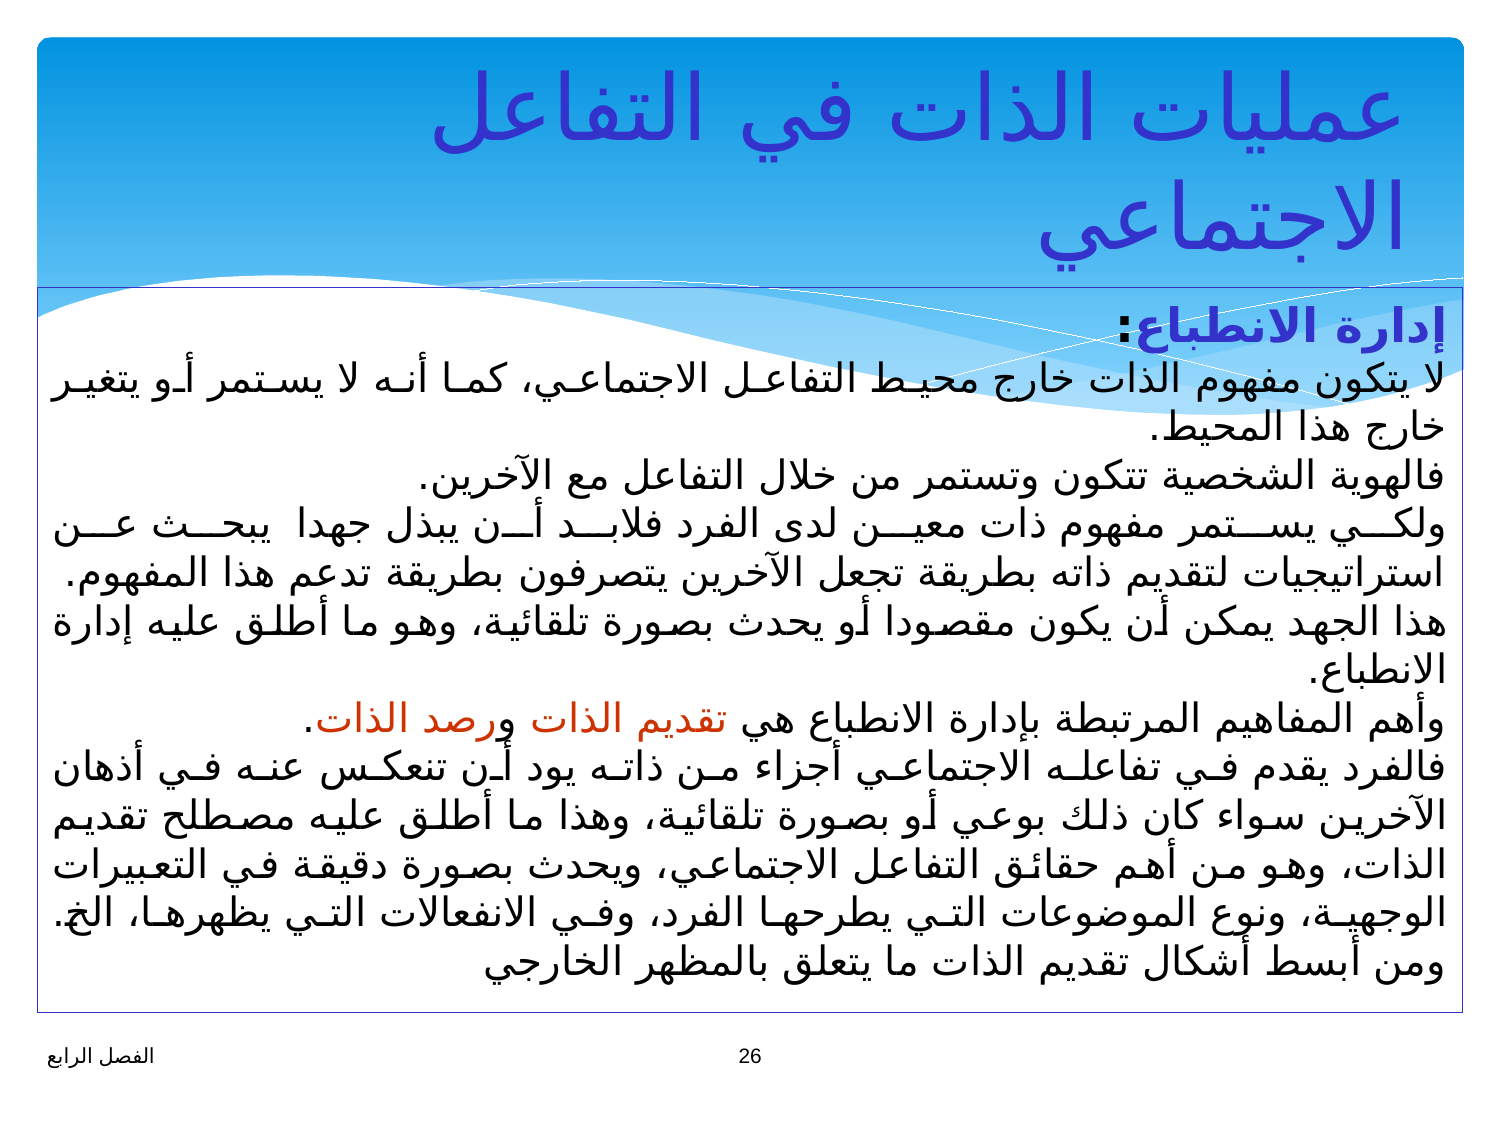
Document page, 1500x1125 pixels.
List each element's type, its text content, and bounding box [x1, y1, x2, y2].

list إدارة الانطباع: لا يتكون مفهوم الذات خارج محيط التفاعل الاجتماعي، كما أنه لا يستمر أو يتغير خارج هذا المحيط. فالهوية الشخصية تتكون وتستمر من خلال التفاعل مع الآخرين. ولكي يستمر مفهوم ذات معين لدى الفرد فلابد أن يبذل جهدا يبحث عن استراتيجيات لتقديم ذاته بطريقة تجعل الآخرين يتصرفون بطريقة تدعم هذا المفهوم. هذا الجهد يمكن أن يكون مقصودا أو يحدث بصورة تلقائية، وهو ما أطلق عليه إدارة الانطباع. وأهم المفاهيم المرتبطة بإدارة الانطباع هي تقديم الذات ورصد الذات. فالفرد يقدم في تفاعله الاجتماعي أجزاء من ذاته يود أن تنعكس عنه في أذهان الآخرين سواء كان ذلك بوعي أو بصورة تلقائية، وهذا ما أطلق عليه مصطلح تقديم الذات، وهو من أهم حقائق التفاعل الاجتماعي، ويحدث بصورة دقيقة في التعبيرات الوجهية، ونوع الموضوعات التي يطرحها الفرد، وفي الانفعالات التي يظهرها، الخ. ومن أبسط أشكال تقديم الذات ما يتعلق بالمظهر الخارجي [37, 287, 1463, 1013]
footer الفصل الرابع [31, 1025, 653, 1086]
slide_number 26 [654, 1025, 846, 1086]
title عمليات الذات في التفاعل الاجتماعي [75, 55, 1425, 261]
